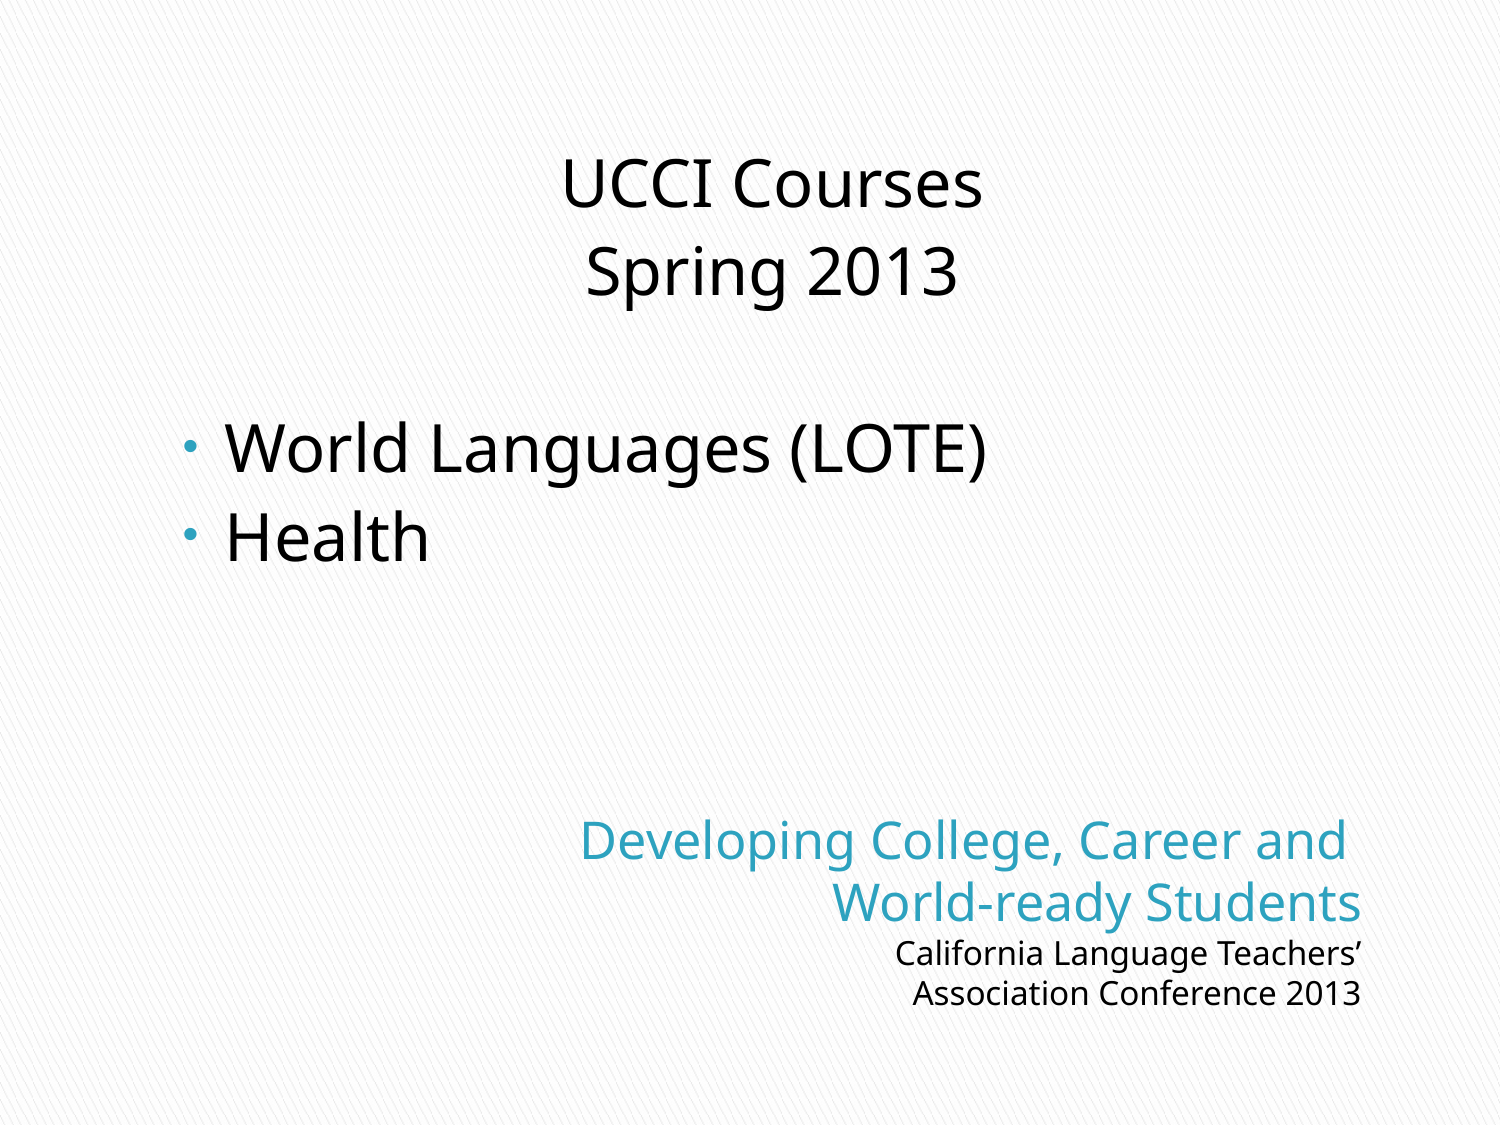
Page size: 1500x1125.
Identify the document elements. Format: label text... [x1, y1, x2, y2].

title Developing College, Career and World-ready Students [150, 800, 1378, 925]
list California Language Teachers’ Association Conference 2013 [725, 924, 1377, 1029]
list UCCI Courses Spring 2013 World Languages (LOTE) Health [150, 45, 1377, 795]
